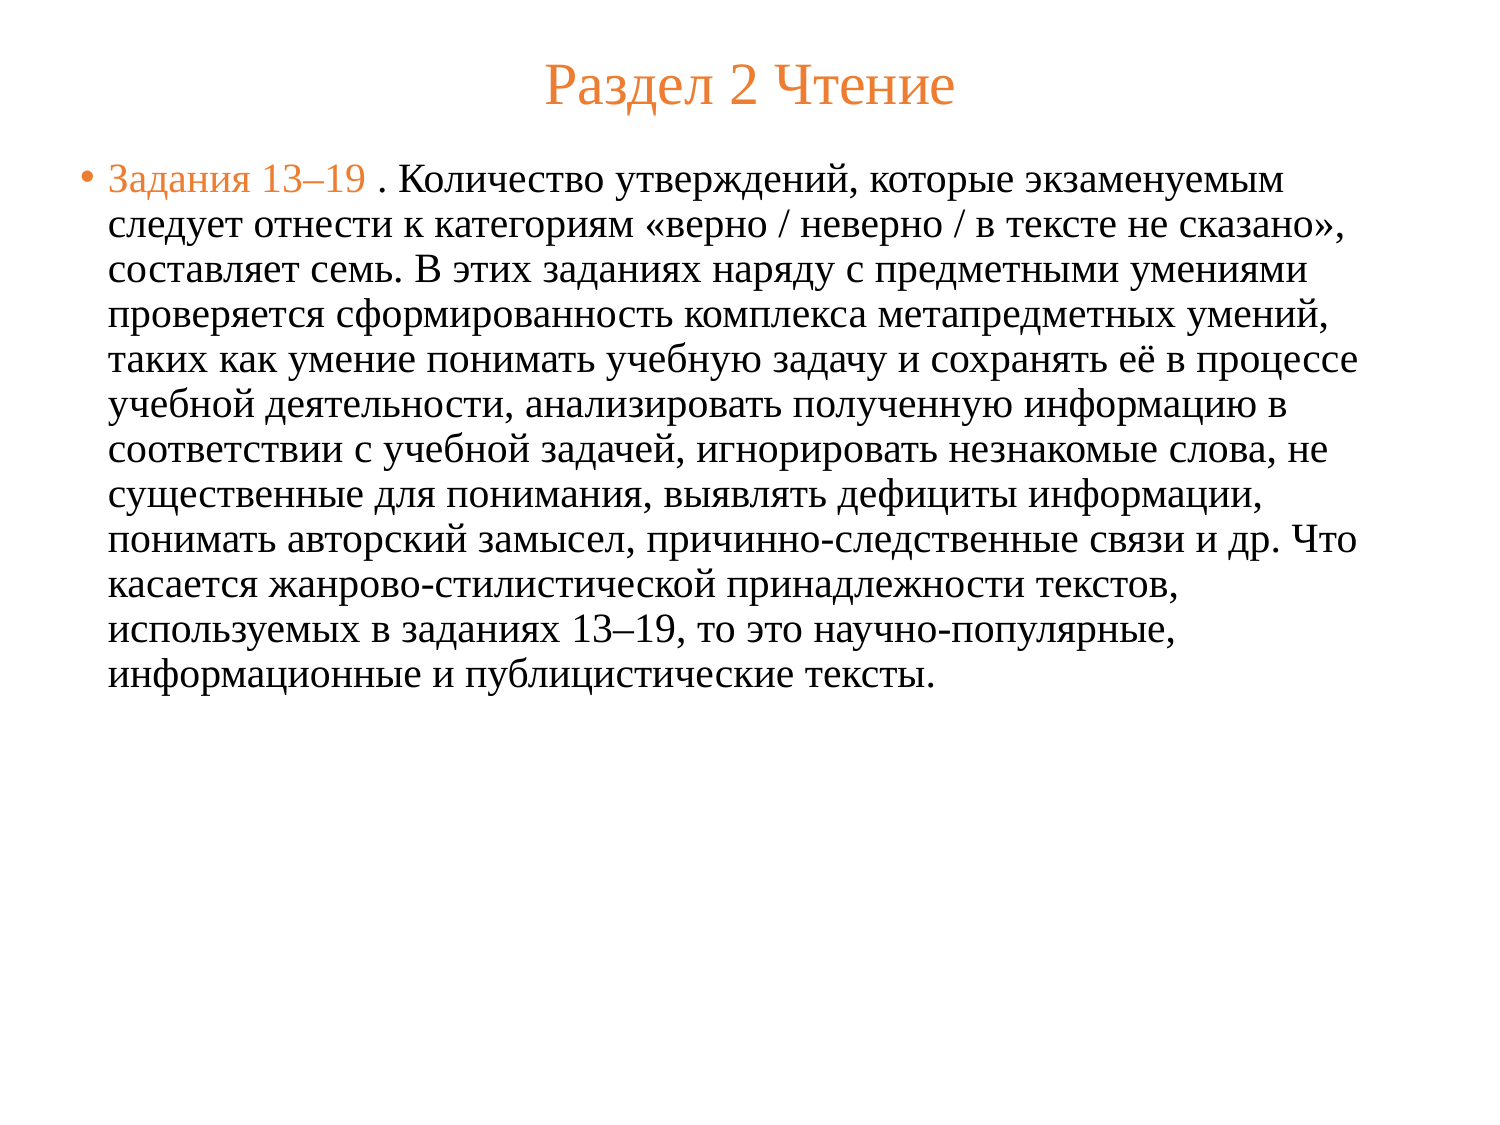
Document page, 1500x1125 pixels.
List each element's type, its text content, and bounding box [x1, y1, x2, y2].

title Раздел 2 Чтение [76, 45, 1425, 126]
list Задания 13–19 . Количество утверждений, которые экзаменуемым следует отнести к категориям «верно / неверно / в тексте не сказано», составляет семь. В этих заданиях наряду с предметными умениями проверяется сформированность комплекса метапредметных умений, таких как умение понимать учебную задачу и сохранять её в процессе учебной деятельности, анализировать полученную информацию в соответствии с учебной задачей, игнорировать незнакомые слова, не существенные для понимания, выявлять дефициты информации, понимать авторский замысел, причинно-следственные связи и др. Что касается жанрово-стилистической принадлежности текстов, используемых в заданиях 13–19, то это научно-популярные, информационные и публицистические тексты. [64, 149, 1425, 986]
